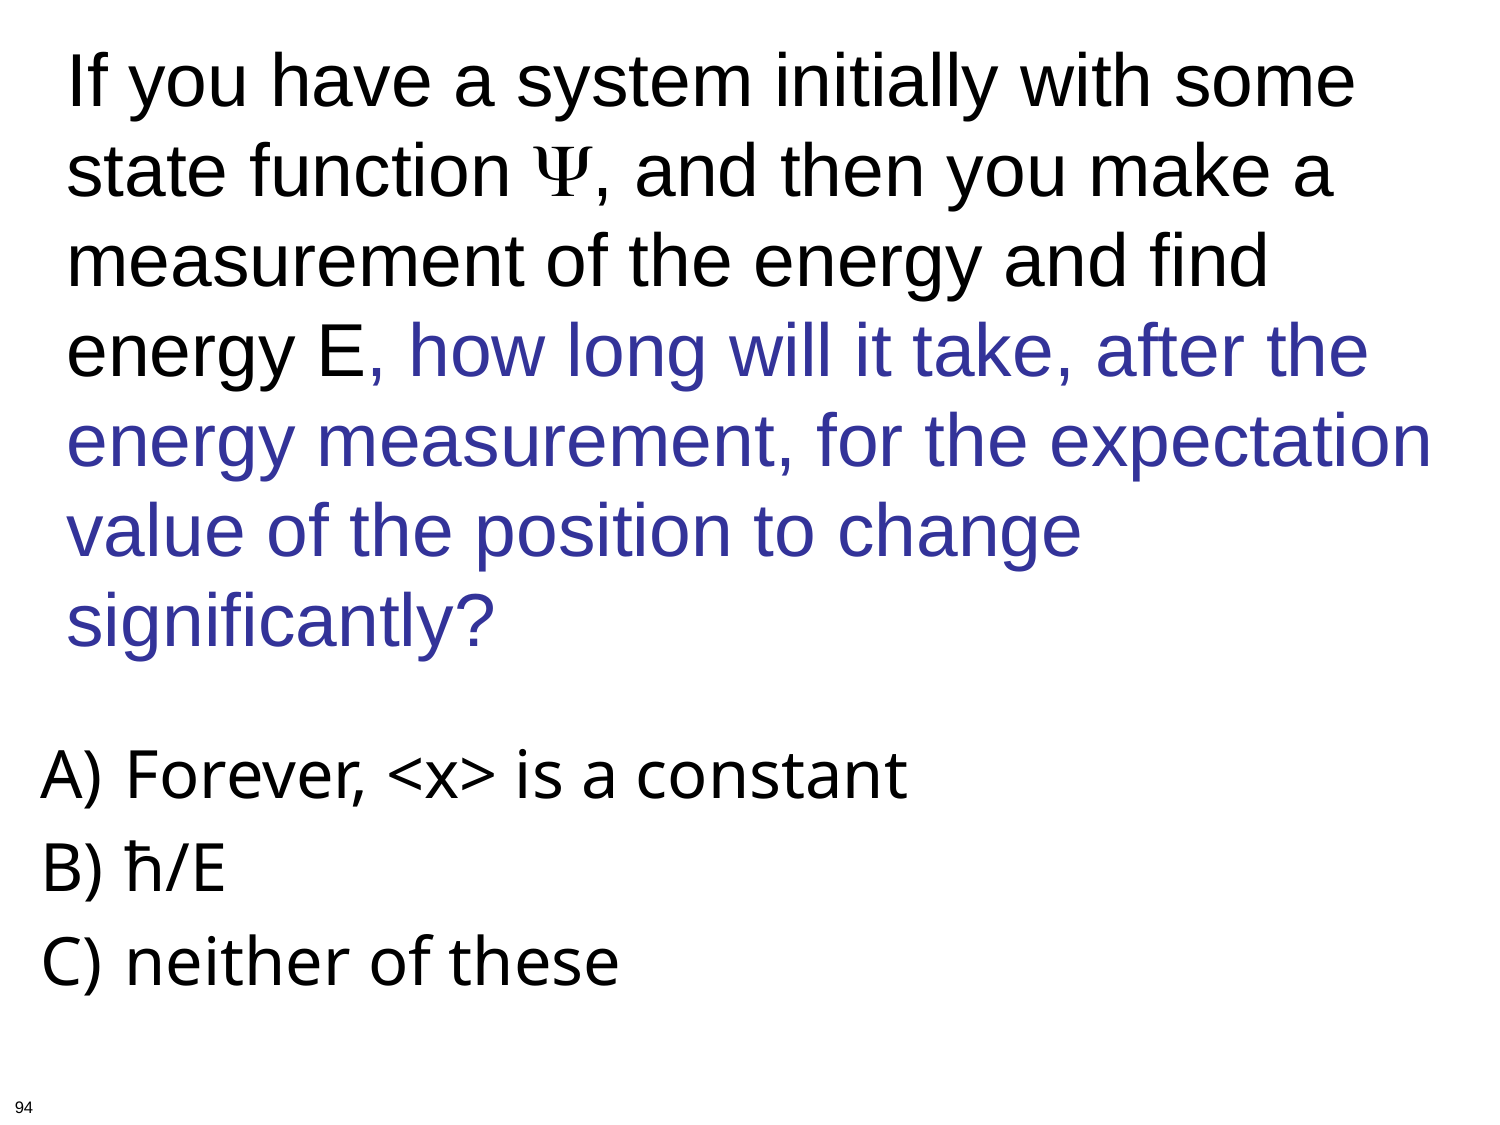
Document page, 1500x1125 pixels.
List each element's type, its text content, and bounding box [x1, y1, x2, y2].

text_box 94 [0, 1089, 50, 1125]
title If you have a system initially with some state function Y, and then you make a measurement of the energy and find energy E, how long will it take, after the energy measurement, for the expectation value of the position to change significantly? [51, 23, 1471, 682]
list Forever, <x> is a constant ħ/E neither of these [25, 724, 1388, 1091]
